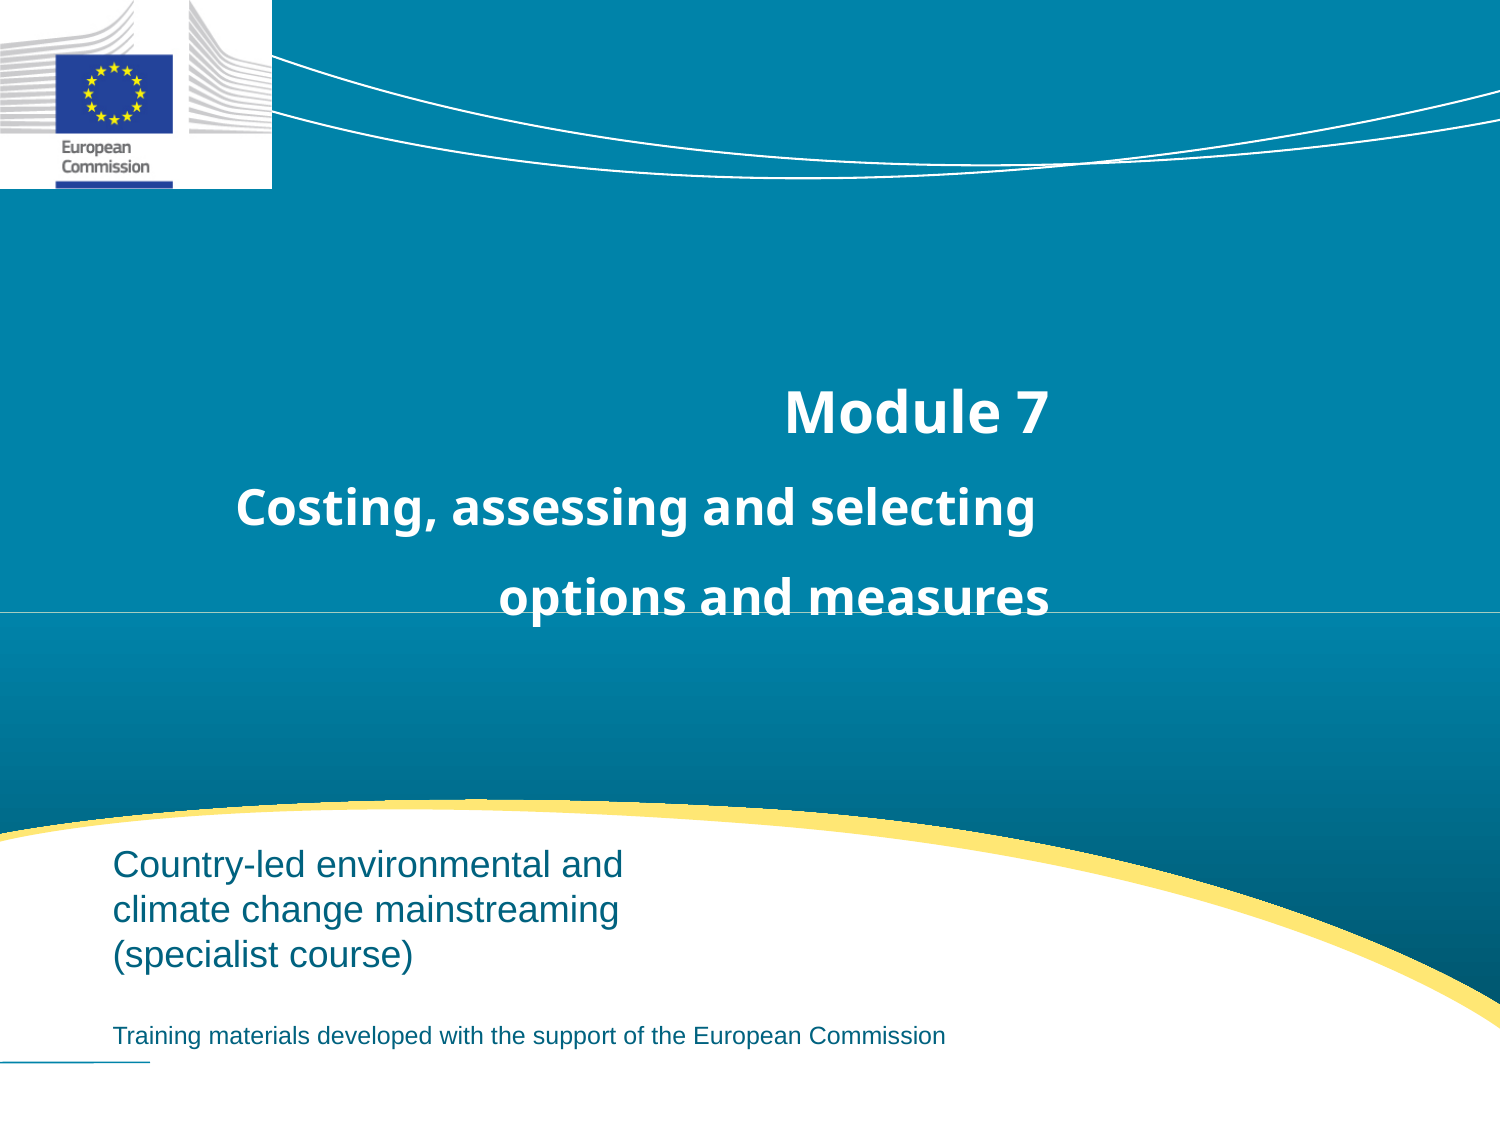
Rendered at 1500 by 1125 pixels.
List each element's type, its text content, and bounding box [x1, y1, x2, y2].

text_box Country-led environmental and climate change mainstreaming (specialist course) [112, 862, 663, 974]
text_box Training materials developed with the support of the European Commission [112, 974, 1438, 1050]
title Module 7 Costing, assessing and selecting options and measures [2, 187, 1051, 626]
picture [0, 0, 272, 188]
